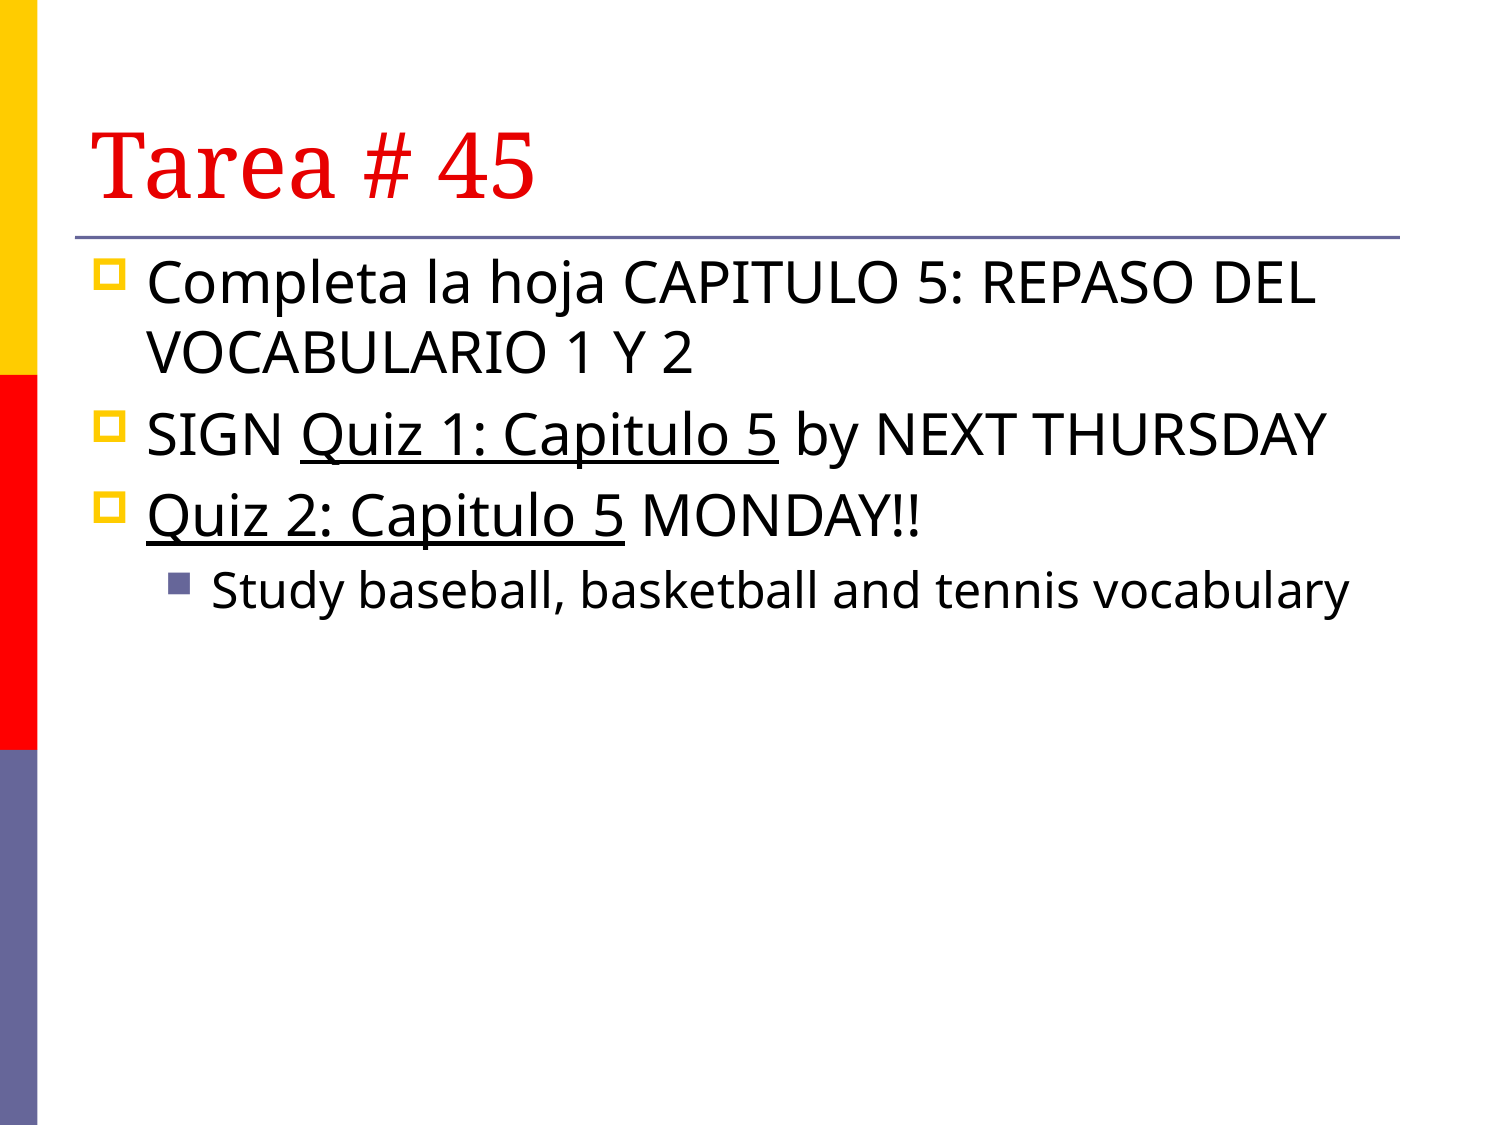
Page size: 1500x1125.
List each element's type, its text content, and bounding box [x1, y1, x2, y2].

list Completa la hoja CAPITULO 5: REPASO DEL VOCABULARIO 1 Y 2 SIGN Quiz 1: Capitulo 5 by NEXT THURSDAY Quiz 2: Capitulo 5 MONDAY!! Study baseball, basketball and tennis vocabulary [75, 237, 1475, 981]
text_box Tarea # 45 [74, 37, 1425, 225]
